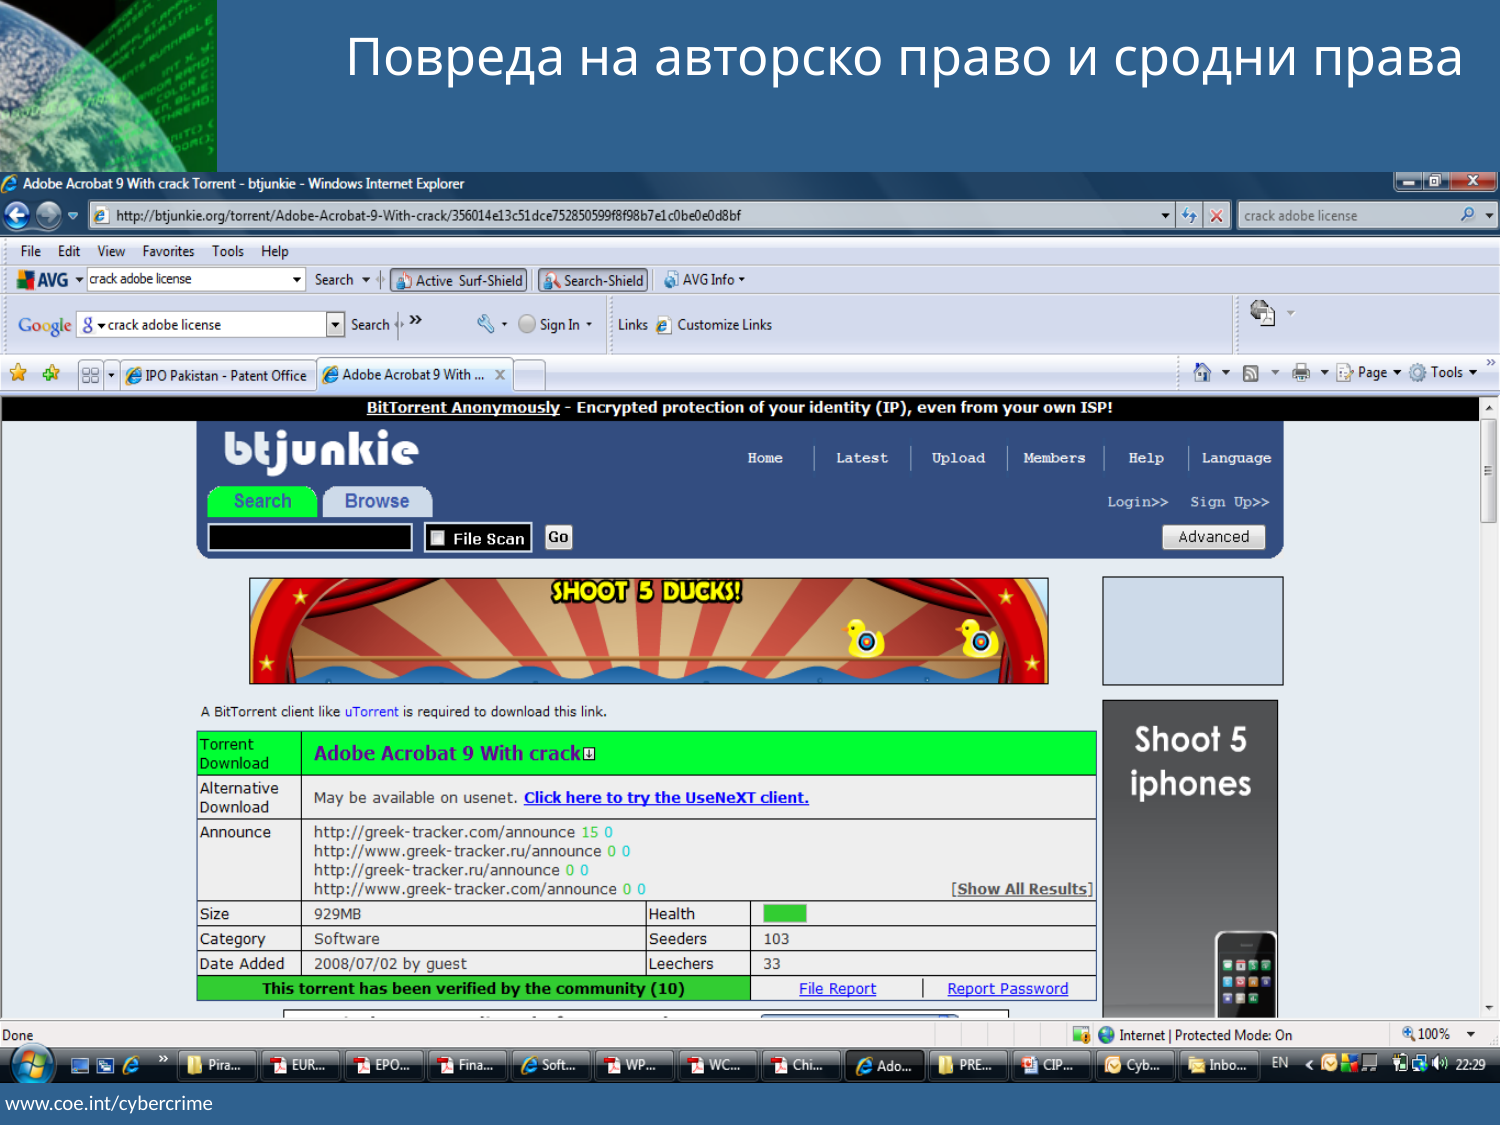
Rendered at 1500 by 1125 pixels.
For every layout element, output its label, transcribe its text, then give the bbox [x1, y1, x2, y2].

text_box Повреда на авторско право и сродни права [228, 16, 1481, 94]
picture [0, 0, 1500, 1083]
